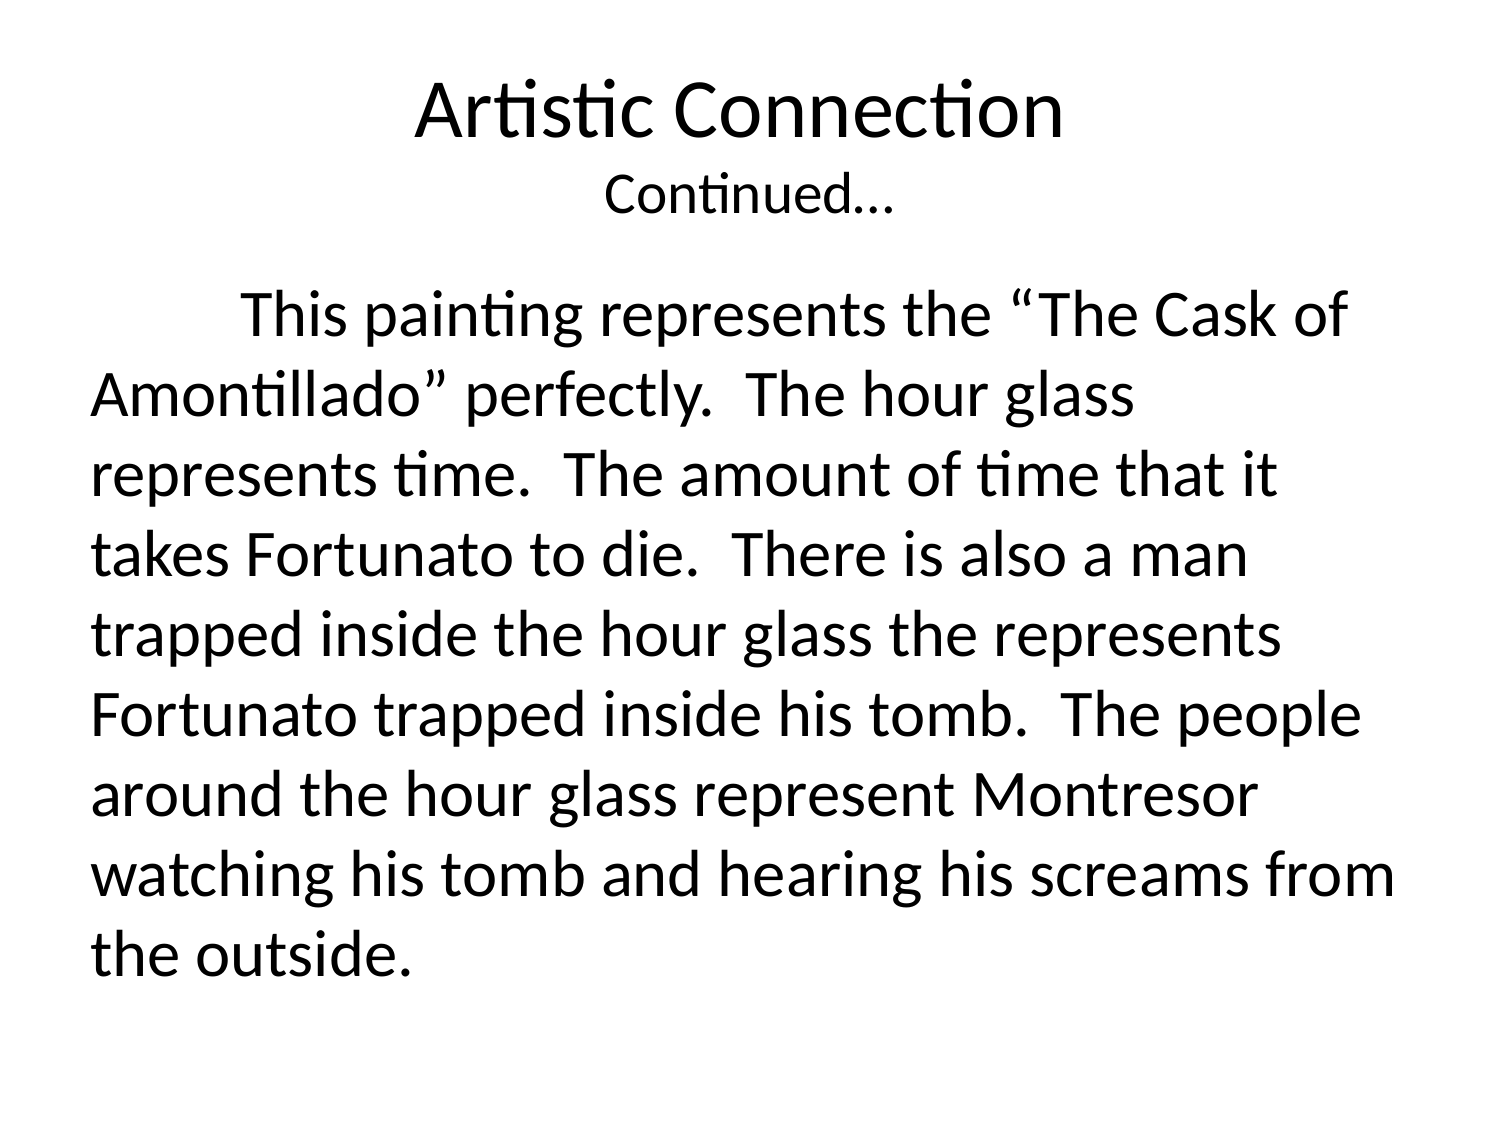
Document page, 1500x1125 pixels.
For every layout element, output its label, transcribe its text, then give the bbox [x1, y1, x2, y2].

title Artistic Connection Continued… [75, 45, 1425, 233]
list This painting represents the “The Cask of Amontillado” perfectly. The hour glass represents time. The amount of time that it takes Fortunato to die. There is also a man trapped inside the hour glass the represents Fortunato trapped inside his tomb. The people around the hour glass represent Montresor watching his tomb and hearing his screams from the outside. [75, 262, 1425, 1005]
